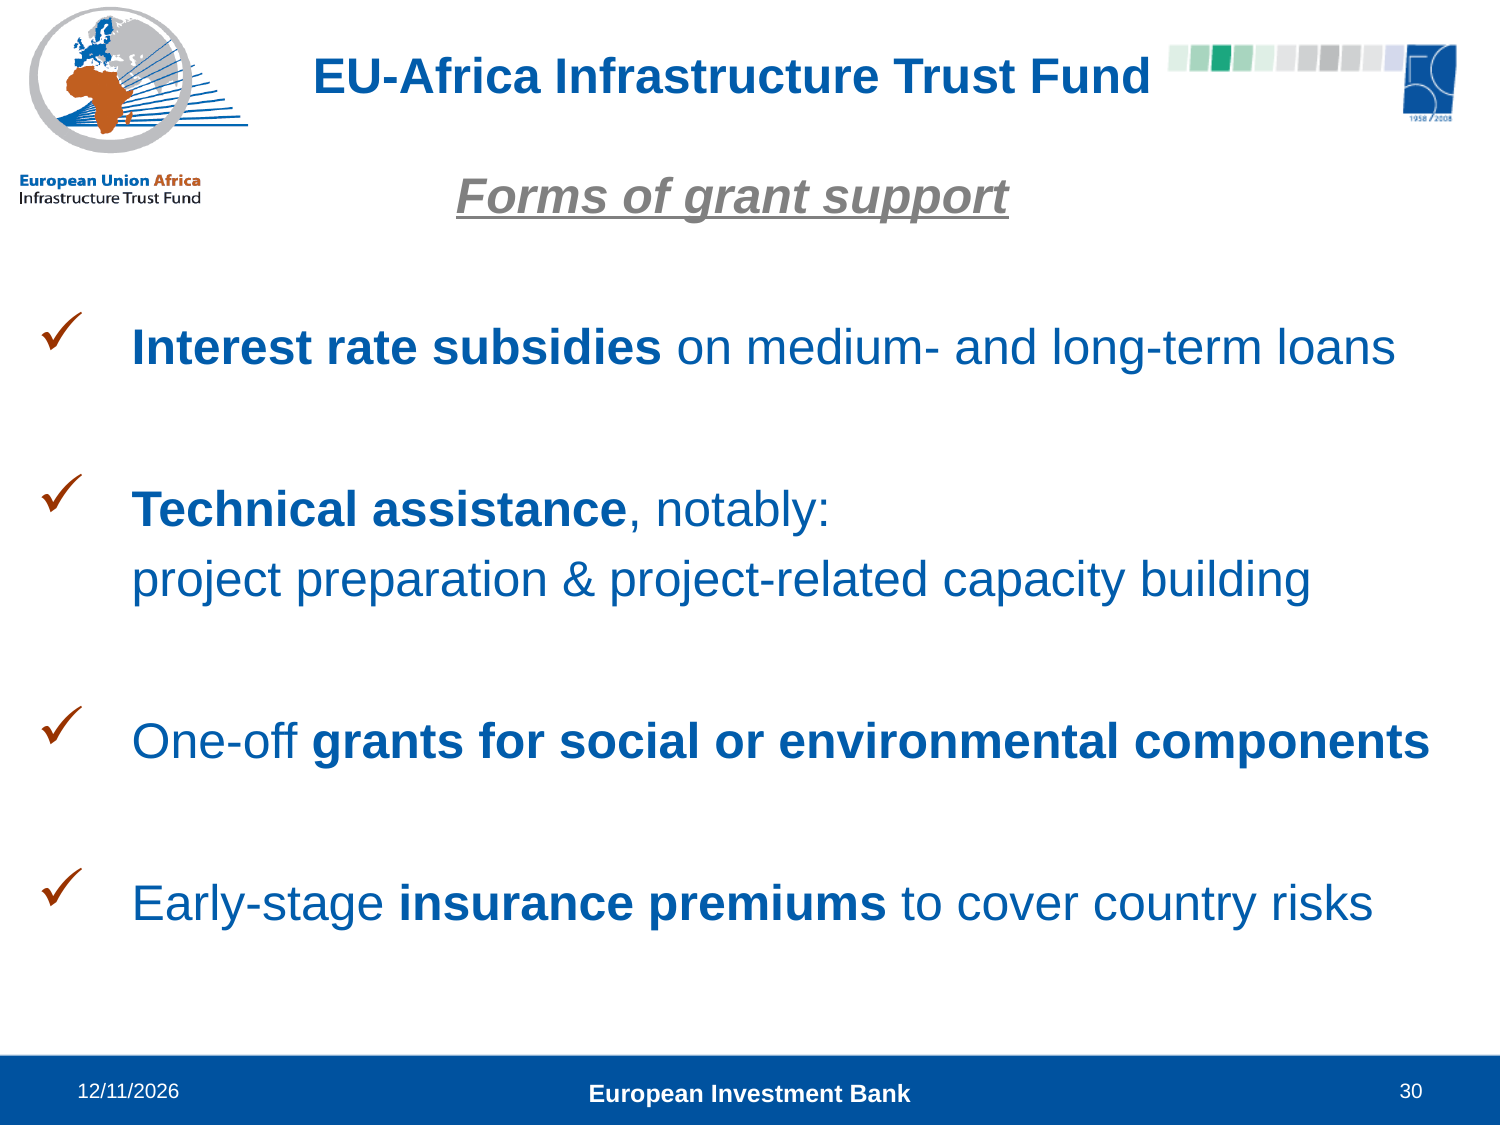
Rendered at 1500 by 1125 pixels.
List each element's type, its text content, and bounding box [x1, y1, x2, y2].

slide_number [62, 1070, 226, 1125]
list Interest rate subsidies on medium- and long-term loans Technical assistance, notably: project preparation & project-related capacity building One-off grants for social or environmental components Early-stage insurance premiums to cover country risks [0, 136, 1500, 976]
slide_number 30 [1274, 1070, 1438, 1125]
picture [0, 0, 266, 220]
picture [0, 976, 1500, 1125]
footer European Investment Bank [229, 1070, 1271, 1125]
title EU-Africa Infrastructure Trust Fund Forms of grant support [182, 0, 1282, 268]
picture [1282, 0, 1500, 136]
